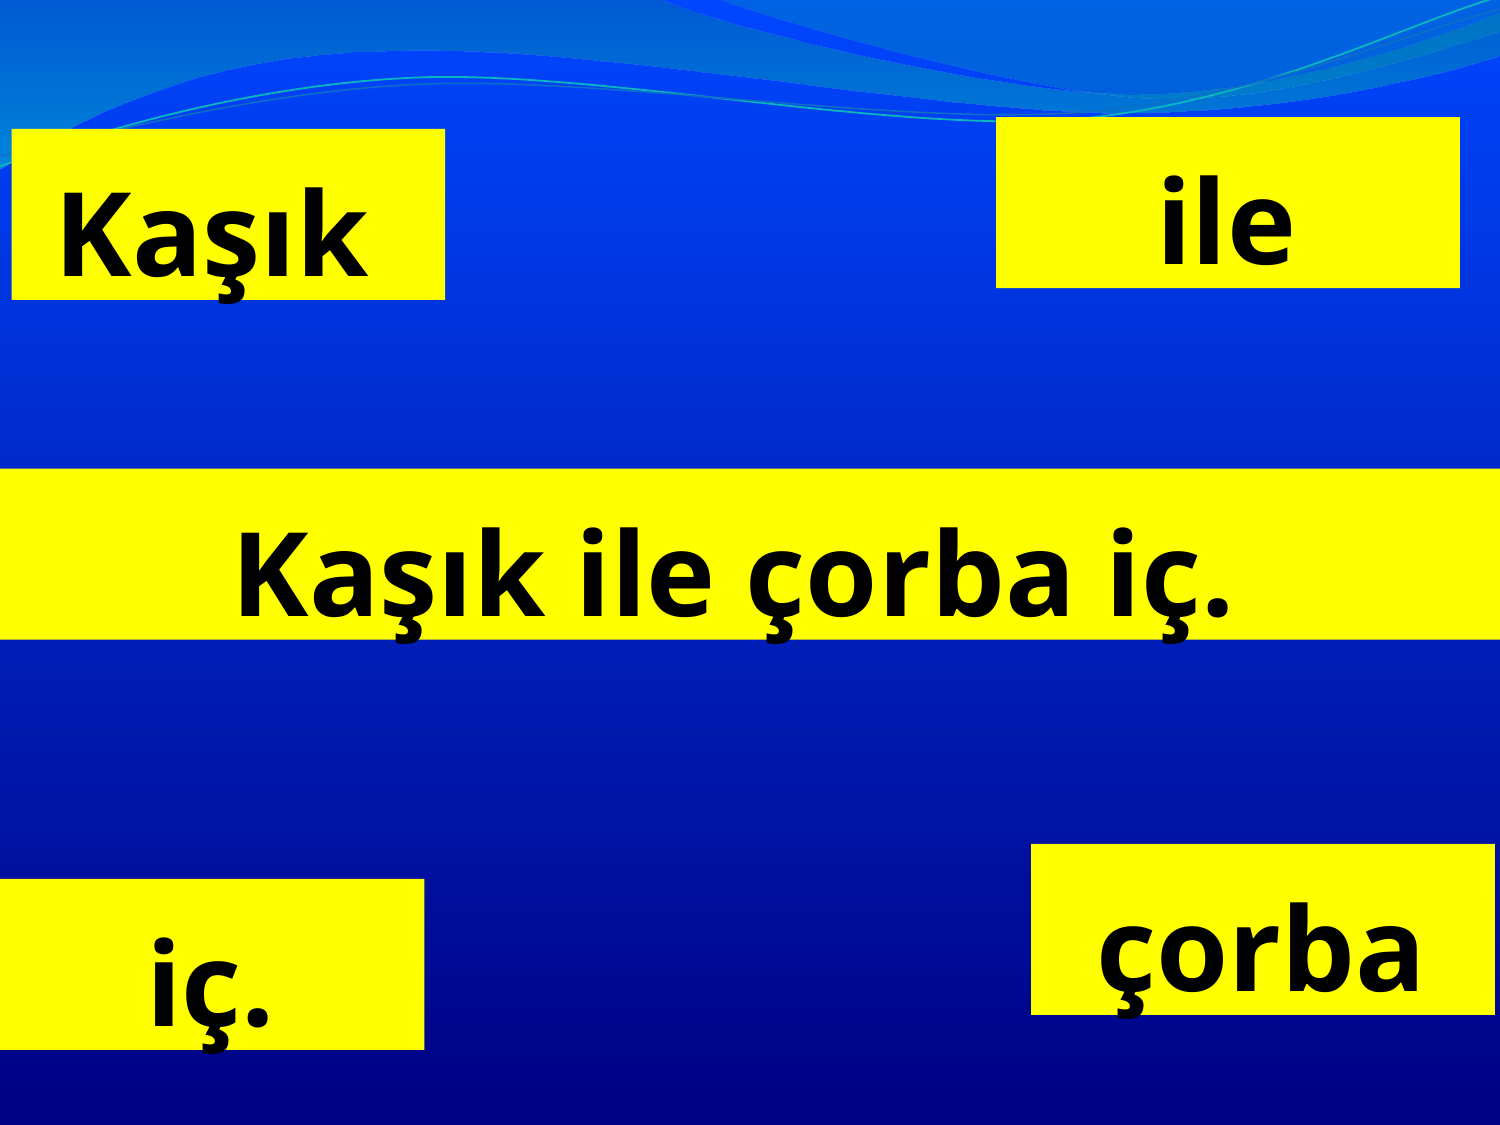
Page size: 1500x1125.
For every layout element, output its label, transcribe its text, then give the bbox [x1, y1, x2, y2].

text_box ile [996, 117, 1460, 289]
title Kaşık [11, 128, 446, 301]
text_box çorba [1031, 843, 1495, 1015]
text_box Kaşık ile çorba iç. [0, 468, 1500, 640]
text_box iç. [0, 878, 425, 1050]
